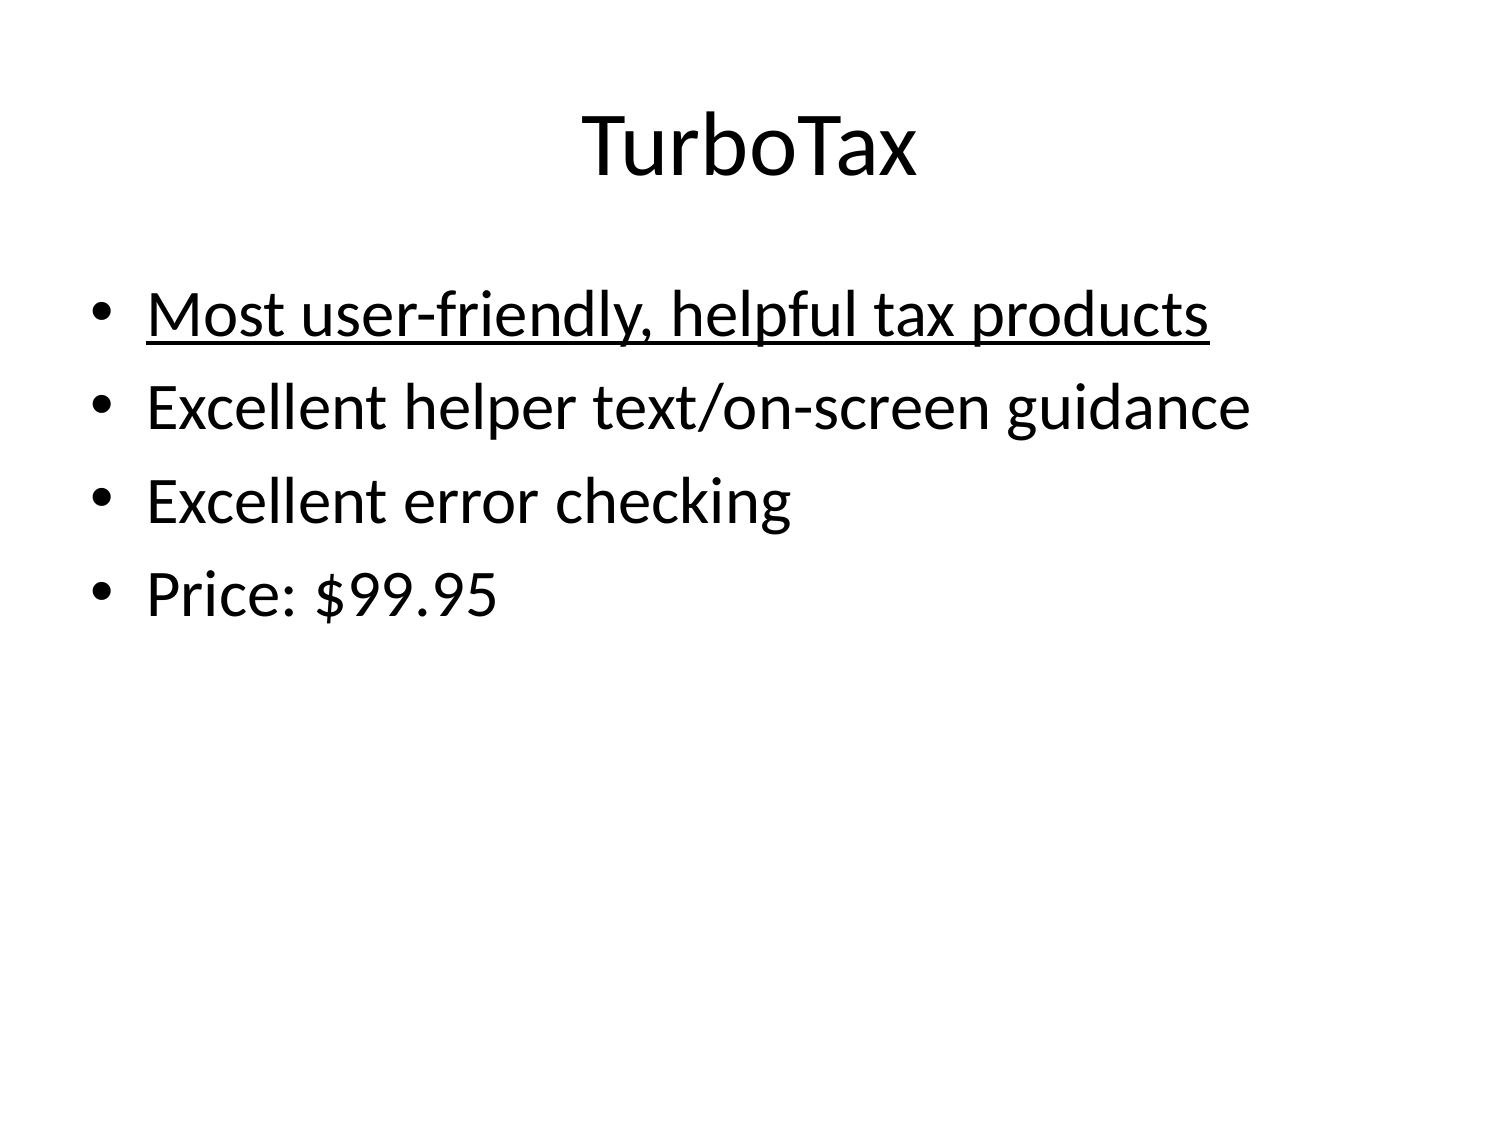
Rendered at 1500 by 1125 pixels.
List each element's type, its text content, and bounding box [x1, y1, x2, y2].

title TurboTax [75, 45, 1425, 233]
list Most user-friendly, helpful tax products Excellent helper text/on-screen guidance Excellent error checking Price: $99.95 [75, 262, 1425, 1005]
